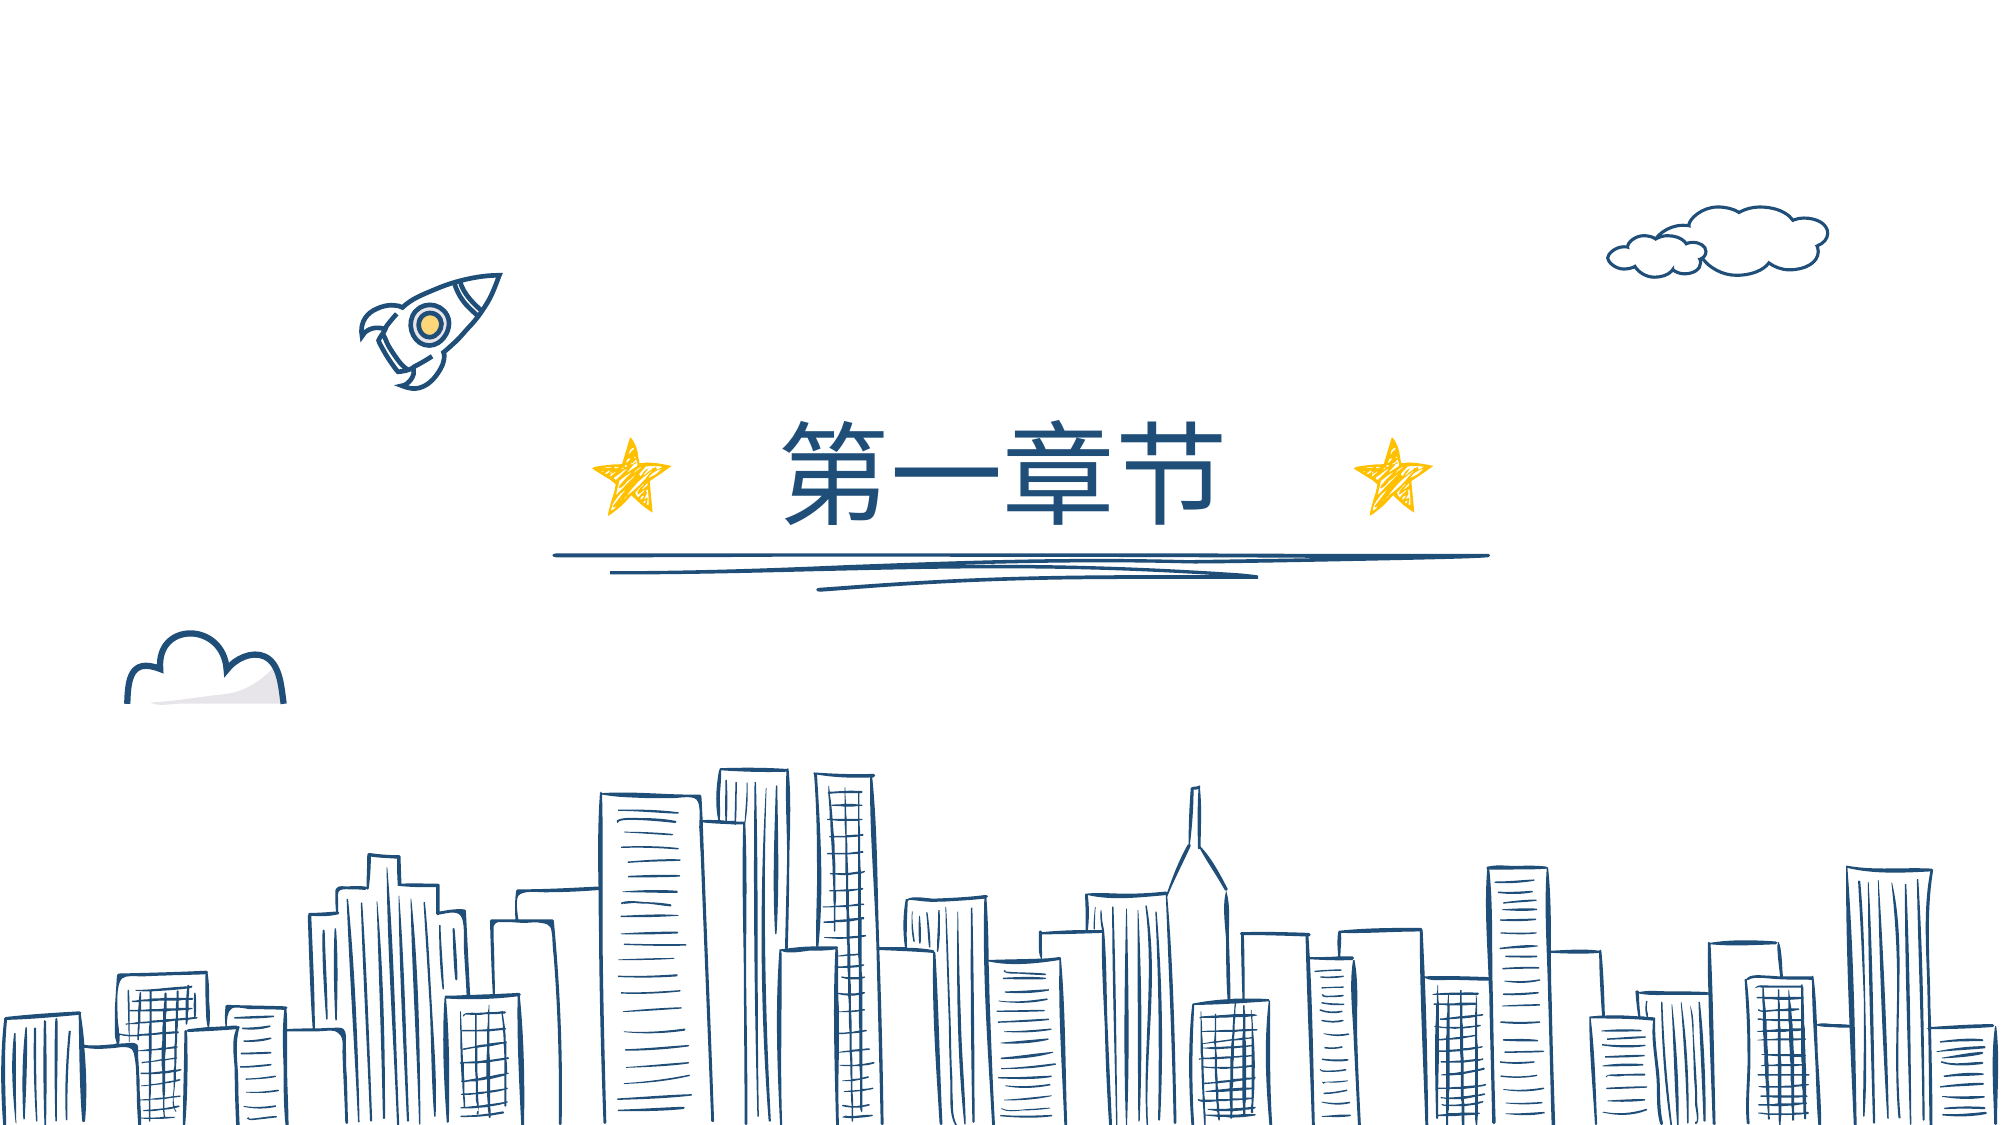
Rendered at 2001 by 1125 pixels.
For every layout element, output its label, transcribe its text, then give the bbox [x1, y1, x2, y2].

text_box [592, 437, 672, 516]
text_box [1607, 206, 1828, 278]
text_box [367, 250, 479, 390]
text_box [0, 767, 2000, 1125]
text_box [1353, 437, 1434, 516]
text_box 第一章节 [762, 396, 1246, 547]
text_box [552, 553, 1490, 592]
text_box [127, 633, 284, 705]
